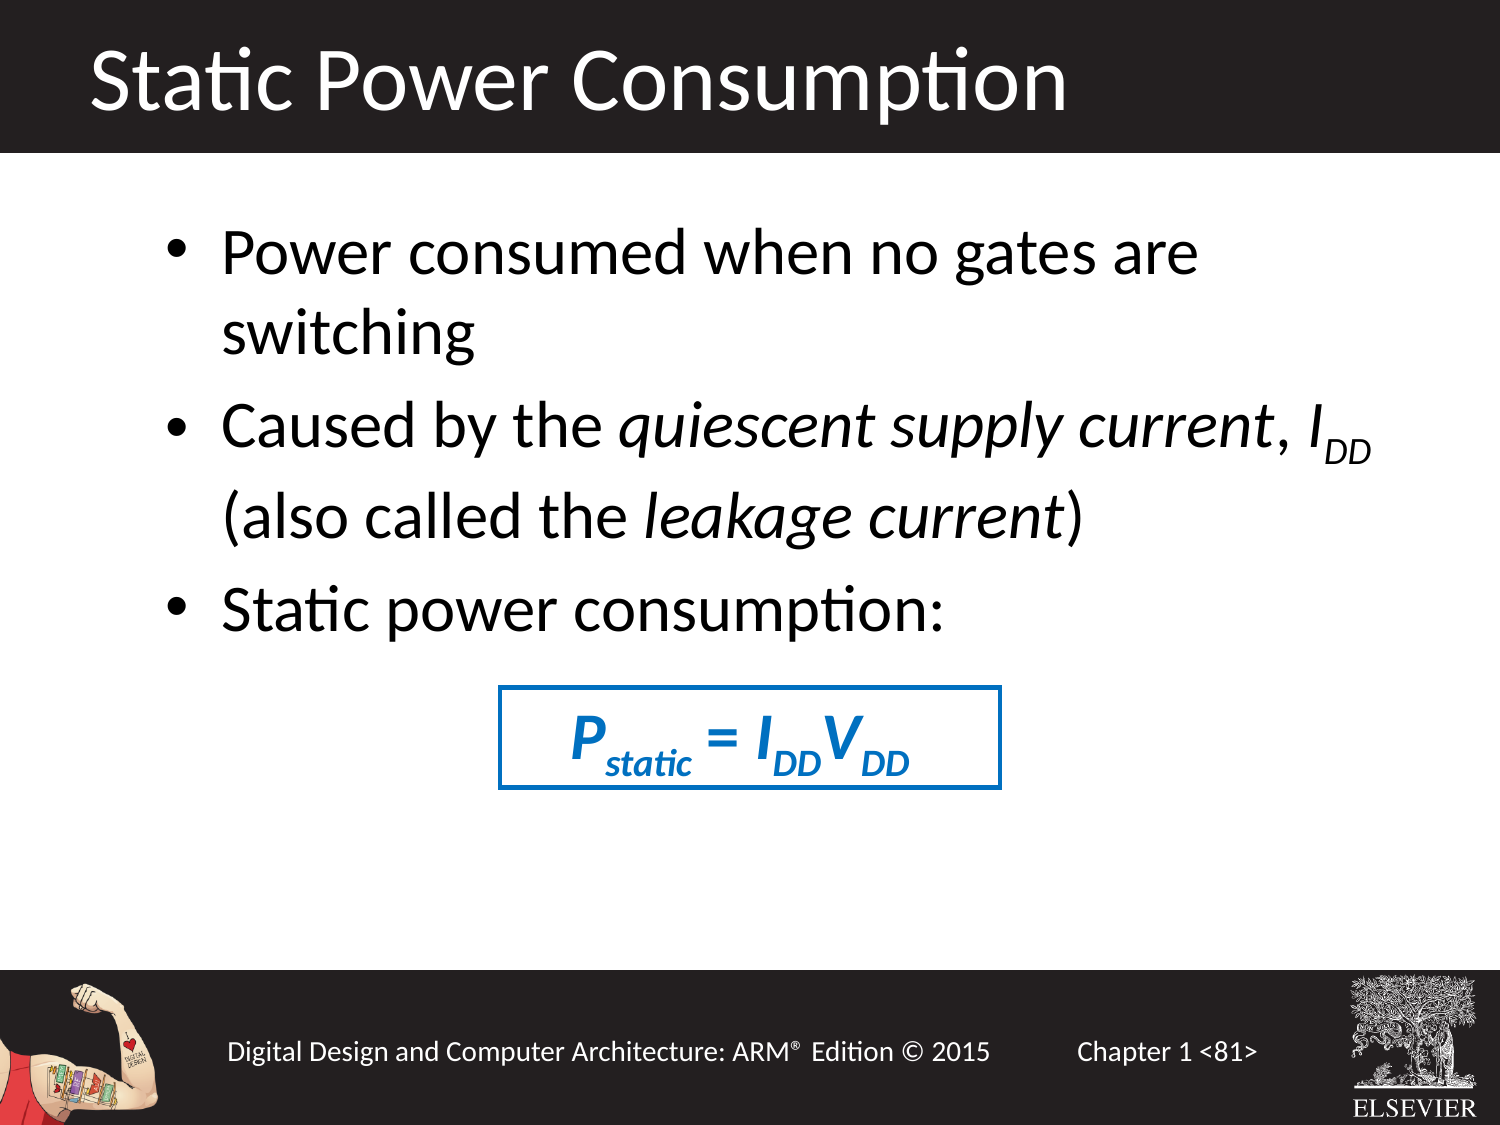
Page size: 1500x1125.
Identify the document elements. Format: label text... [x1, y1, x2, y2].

text_box Static Power Consumption [75, 11, 1375, 136]
text_box [500, 687, 1000, 788]
picture [0, 979, 163, 1125]
list Power consumed when no gates are switching Caused by the quiescent supply current, IDD (also called the leakage current) Static power consumption: Pstatic = IDDVDD [150, 200, 1425, 1063]
picture [1350, 974, 1477, 1117]
